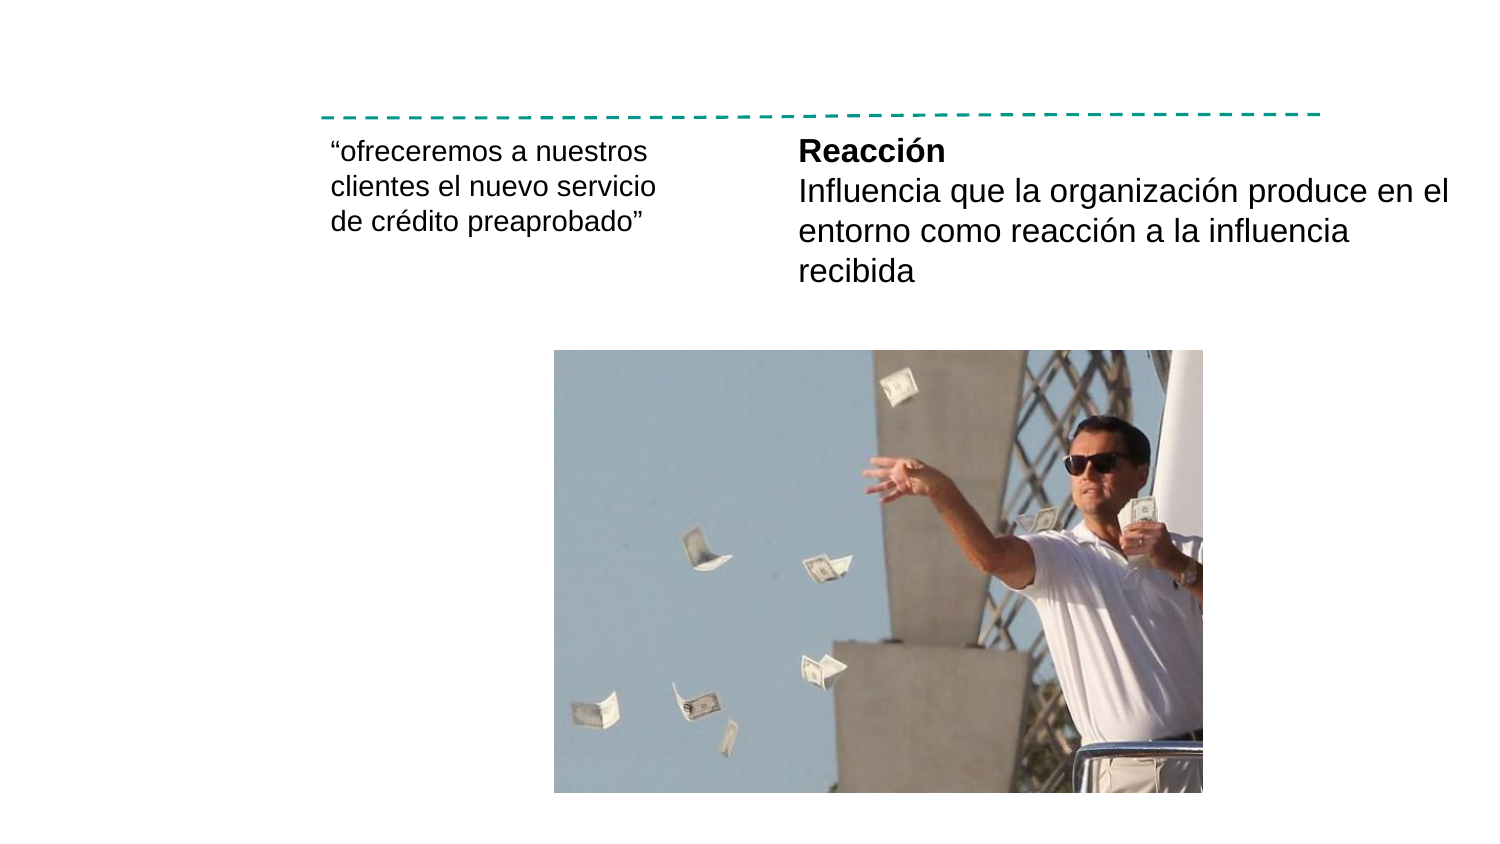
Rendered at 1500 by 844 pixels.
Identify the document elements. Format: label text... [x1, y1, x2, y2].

text_box “ofreceremos a nuestros clientes el nuevo servicio de crédito preaprobado” [315, 117, 674, 266]
picture [554, 350, 1203, 793]
text_box Reacción Influencia que la organización produce en el entorno como reacción a la influencia recibida [783, 114, 1466, 303]
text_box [321, 114, 1321, 119]
